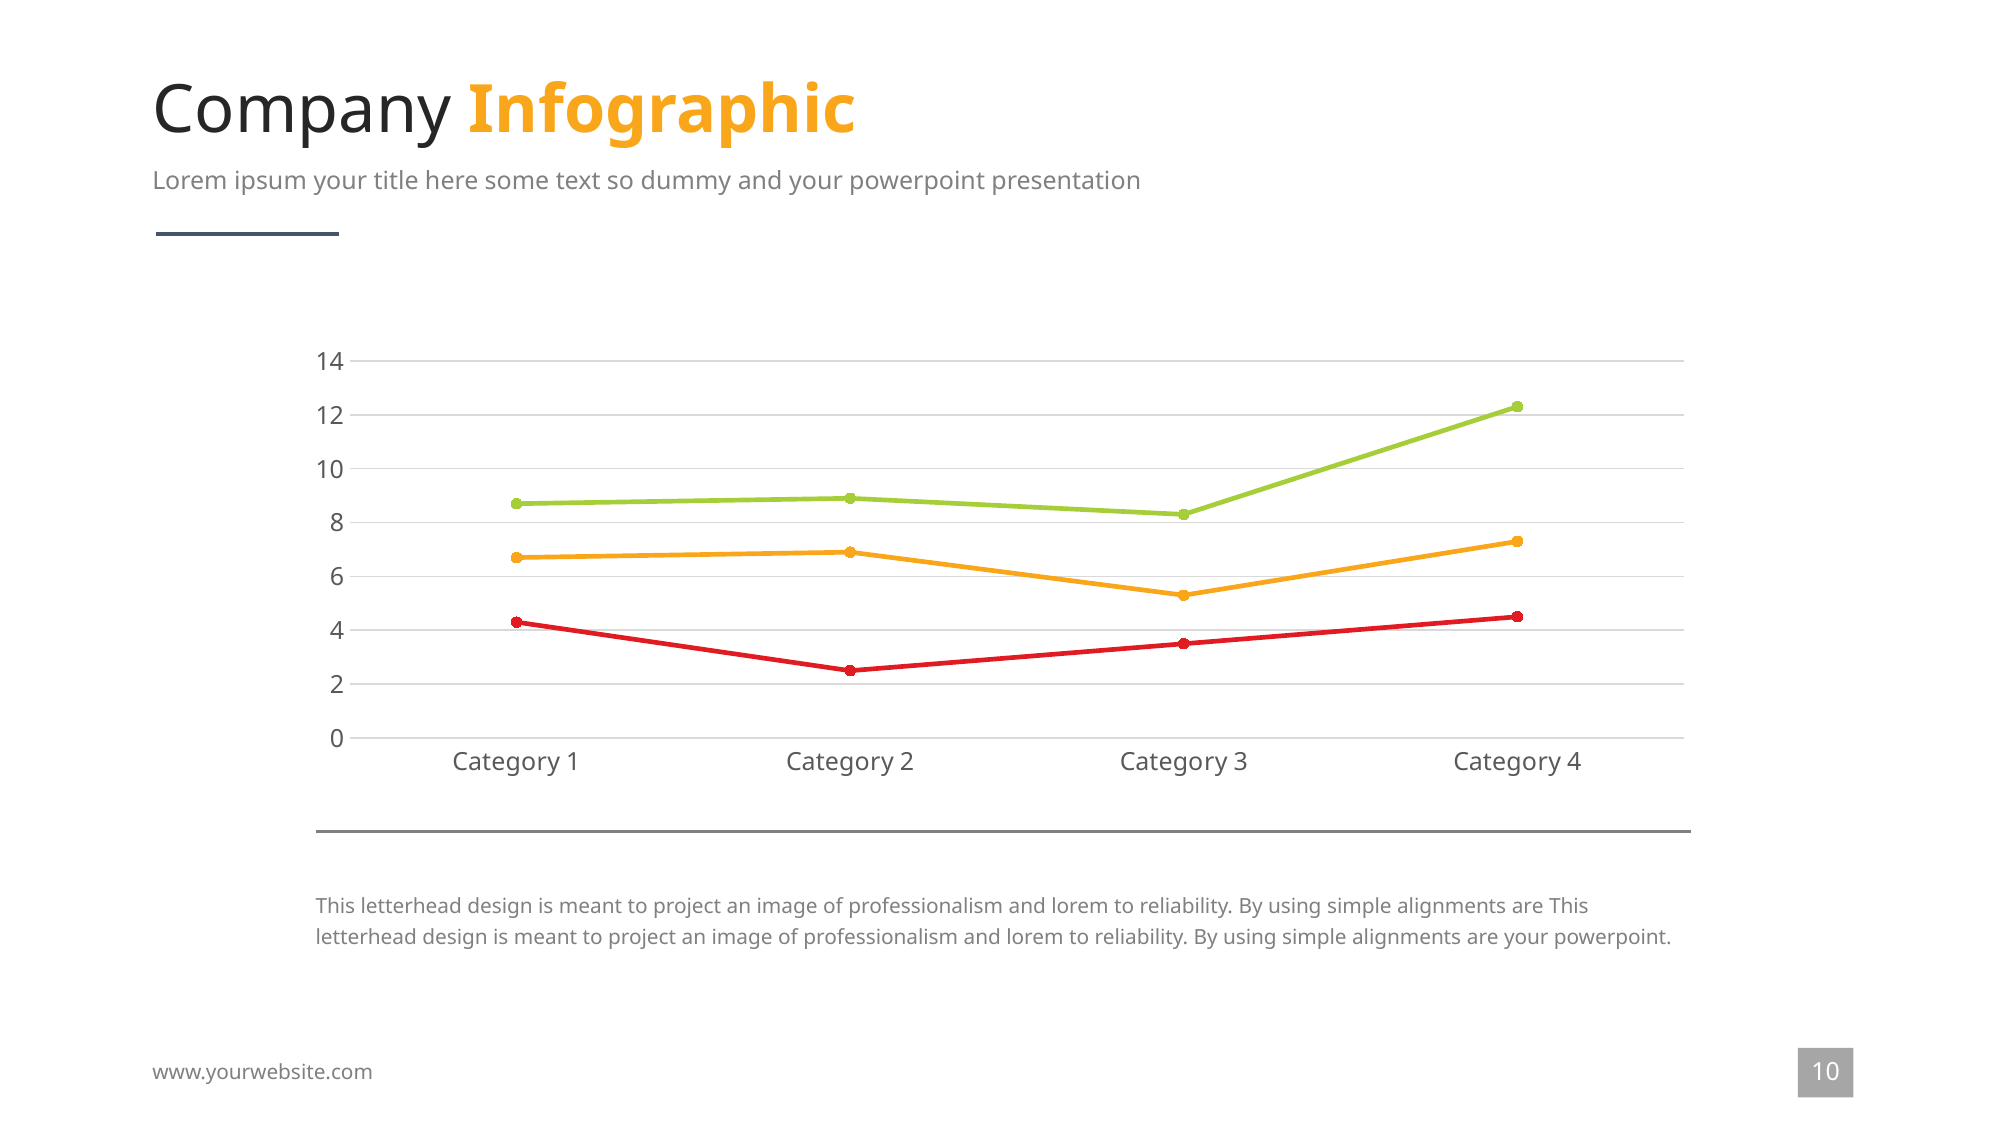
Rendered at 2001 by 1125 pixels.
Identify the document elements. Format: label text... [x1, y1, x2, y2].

footer www.yourwebsite.com [137, 1042, 415, 1103]
list Lorem ipsum your title here some text so dummy and your powerpoint presentation [137, 160, 1863, 207]
chart [287, 334, 1713, 788]
text_box This letterhead design is meant to project an image of professionalism and lorem to reliability. By using simple alignments are This letterhead design is meant to project an image of professionalism and lorem to reliability. By using simple alignments are your powerpoint. [315, 859, 1691, 976]
slide_number 10 [1788, 1042, 1863, 1103]
title Company Infographic [137, 55, 1863, 160]
